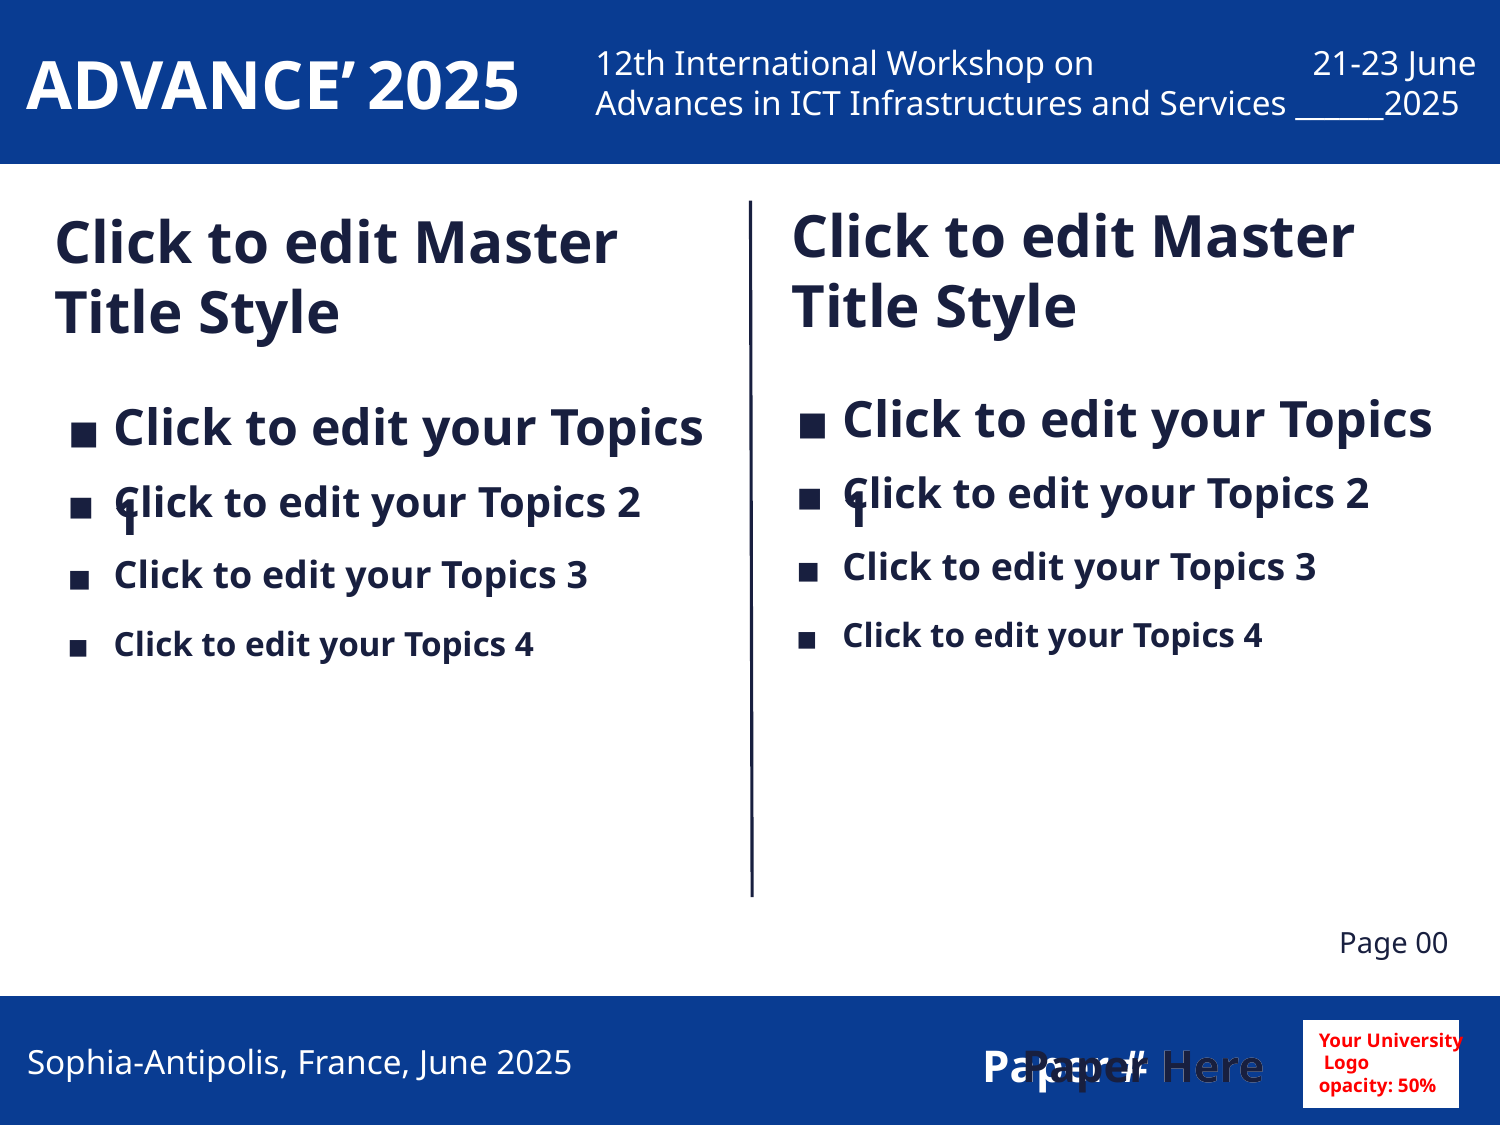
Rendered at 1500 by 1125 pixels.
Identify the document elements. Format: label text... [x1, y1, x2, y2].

text_box Click to edit Master Title Style [776, 191, 1487, 347]
text_box Click to edit your Topics 3 [780, 512, 1455, 586]
text_box Click to edit your Topics 4 [780, 586, 1455, 662]
text_box Click to edit your Topics 1 [51, 358, 726, 442]
text_box Click to edit your Topics 3 [51, 521, 726, 595]
text_box Click to edit your Topics 2 [780, 434, 1455, 512]
text_box Click to edit Master Title Style [39, 197, 749, 353]
text_box Click to edit your Topics 2 [51, 442, 726, 521]
text_box Click to edit your Topics 4 [51, 595, 726, 671]
text_box Page 00 [1324, 917, 1485, 968]
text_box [1303, 1020, 1479, 1107]
text_box Paper Here [520, 1030, 1280, 1099]
text_box Click to edit your Topics 1 [780, 349, 1455, 434]
